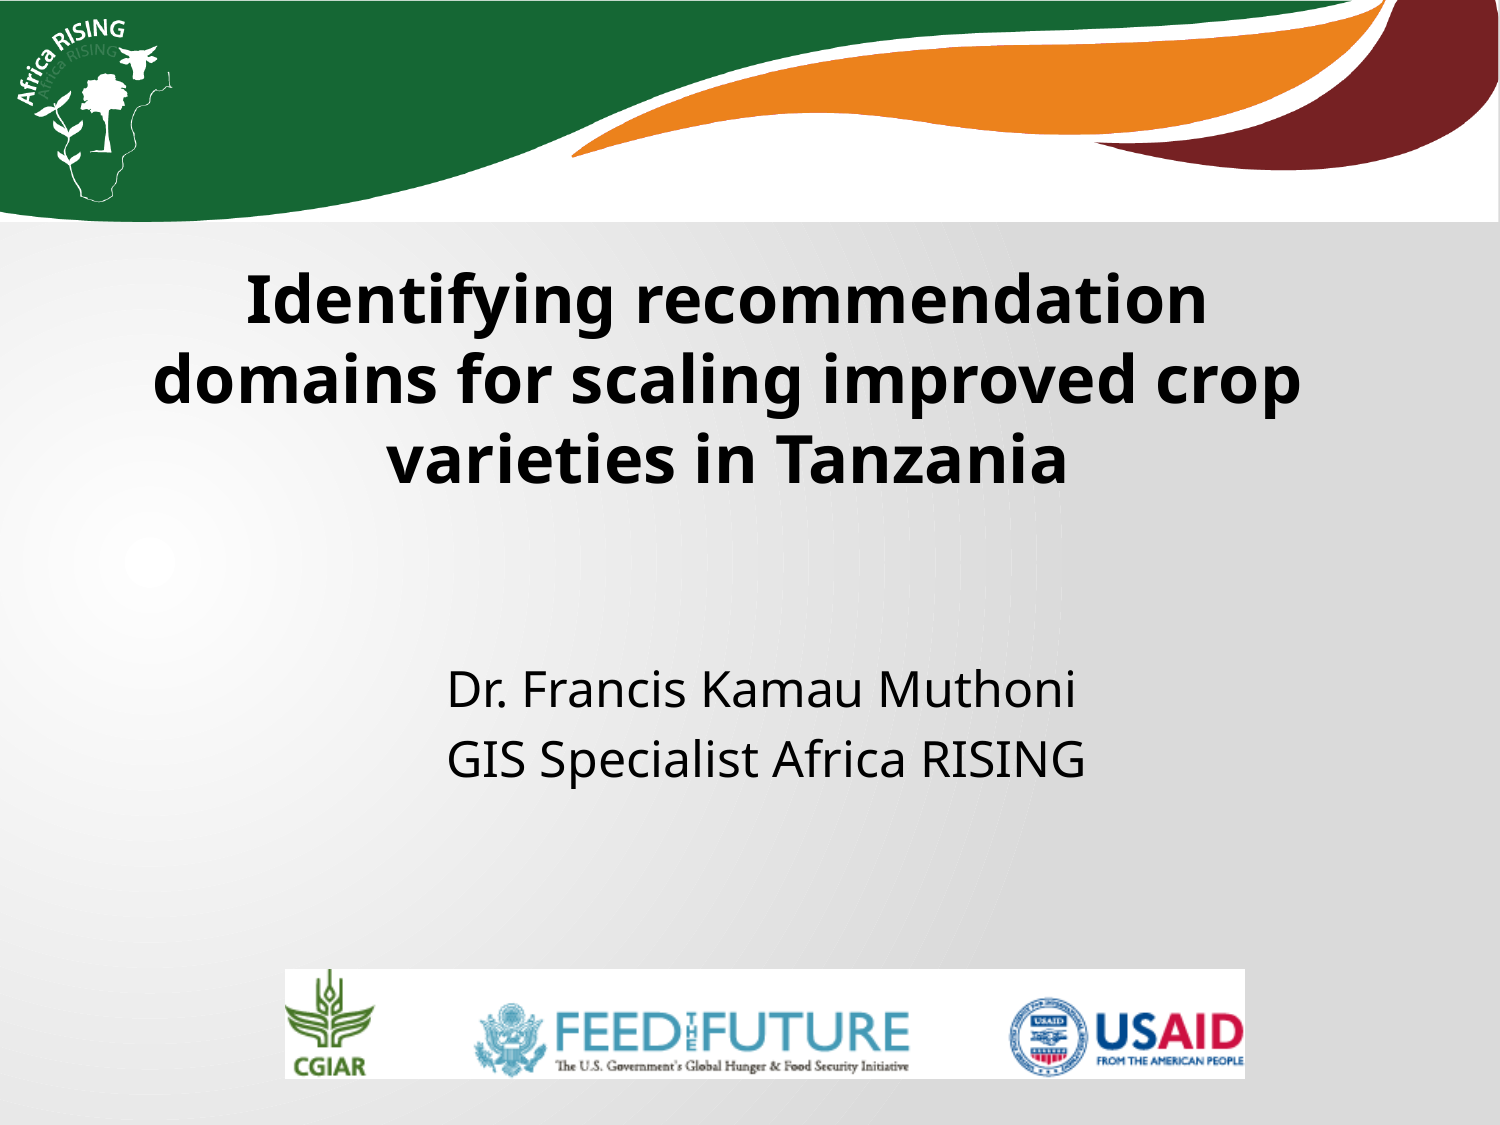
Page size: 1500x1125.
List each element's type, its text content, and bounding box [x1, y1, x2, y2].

list Dr. Francis Kamau Muthoni GIS Specialist Africa RISING [412, 650, 1225, 813]
list Identifying recommendation domains for scaling improved crop varieties in Tanzania [75, 249, 1363, 513]
picture [0, 0, 1499, 222]
picture [285, 969, 1245, 1079]
